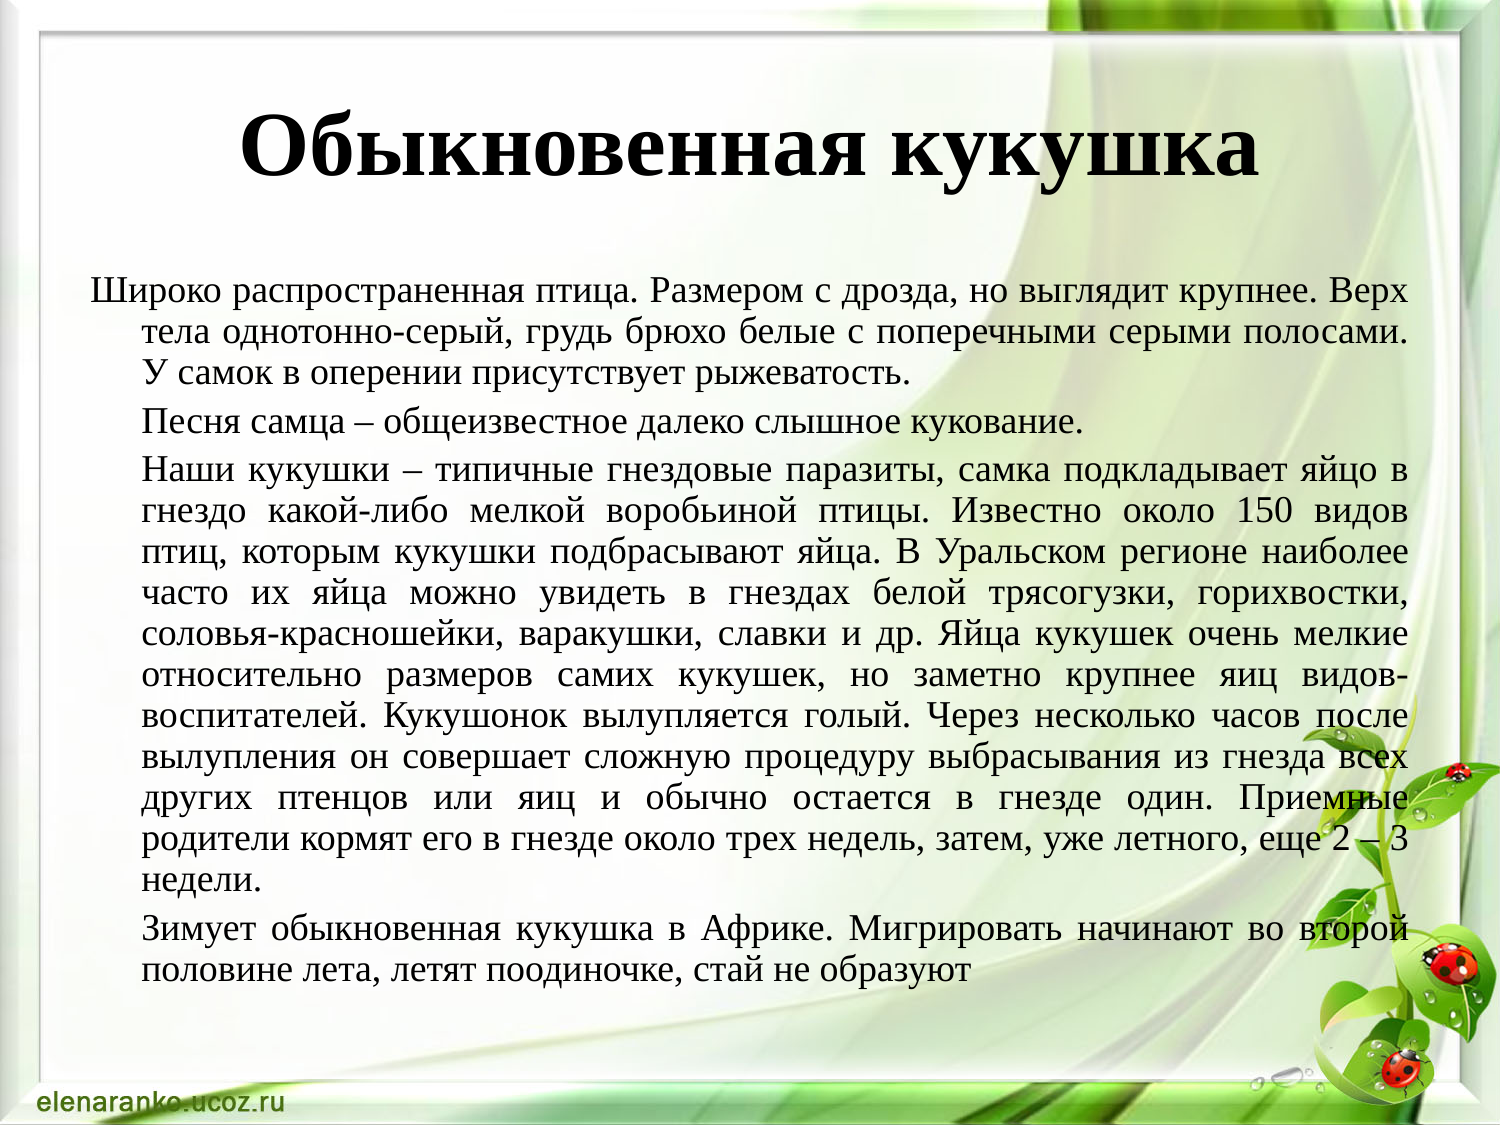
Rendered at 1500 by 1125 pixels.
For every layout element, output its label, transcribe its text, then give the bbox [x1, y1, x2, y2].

title Обыкновенная кукушка [75, 45, 1425, 233]
list Широко распространенная птица. Размером с дрозда, но выглядит крупнее. Верх тела однотонно-серый, грудь брюхо белые с поперечными серыми полосами. У самок в оперении присутствует рыжеватость. Песня самца – общеизвестное далеко слышное кукование. Наши кукушки – типичные гнездовые паразиты, самка подкладывает яйцо в гнездо какой-либо мелкой воробьиной птицы. Известно около 150 видов птиц, которым кукушки подбрасывают яйца. В Уральском регионе наиболее часто их яйца можно увидеть в гнездах белой трясогузки, горихвостки, соловья-красношейки, варакушки, славки и др. Яйца кукушек очень мелкие относительно размеров самих кукушек, но заметно крупнее яиц видов-воспитателей. Кукушонок вылупляется голый. Через несколько часов после вылупления он совершает сложную процедуру выбрасывания из гнезда всех других птенцов или яиц и обычно остается в гнезде один. Приемные родители кормят его в гнезде около трех недель, затем, уже летного, еще 2 – 3 недели. Зимует обыкновенная кукушка в Африке. Мигрировать начинают во второй половине лета, летят поодиночке, стай не образуют [75, 262, 1425, 1005]
picture [0, 0, 1500, 1125]
